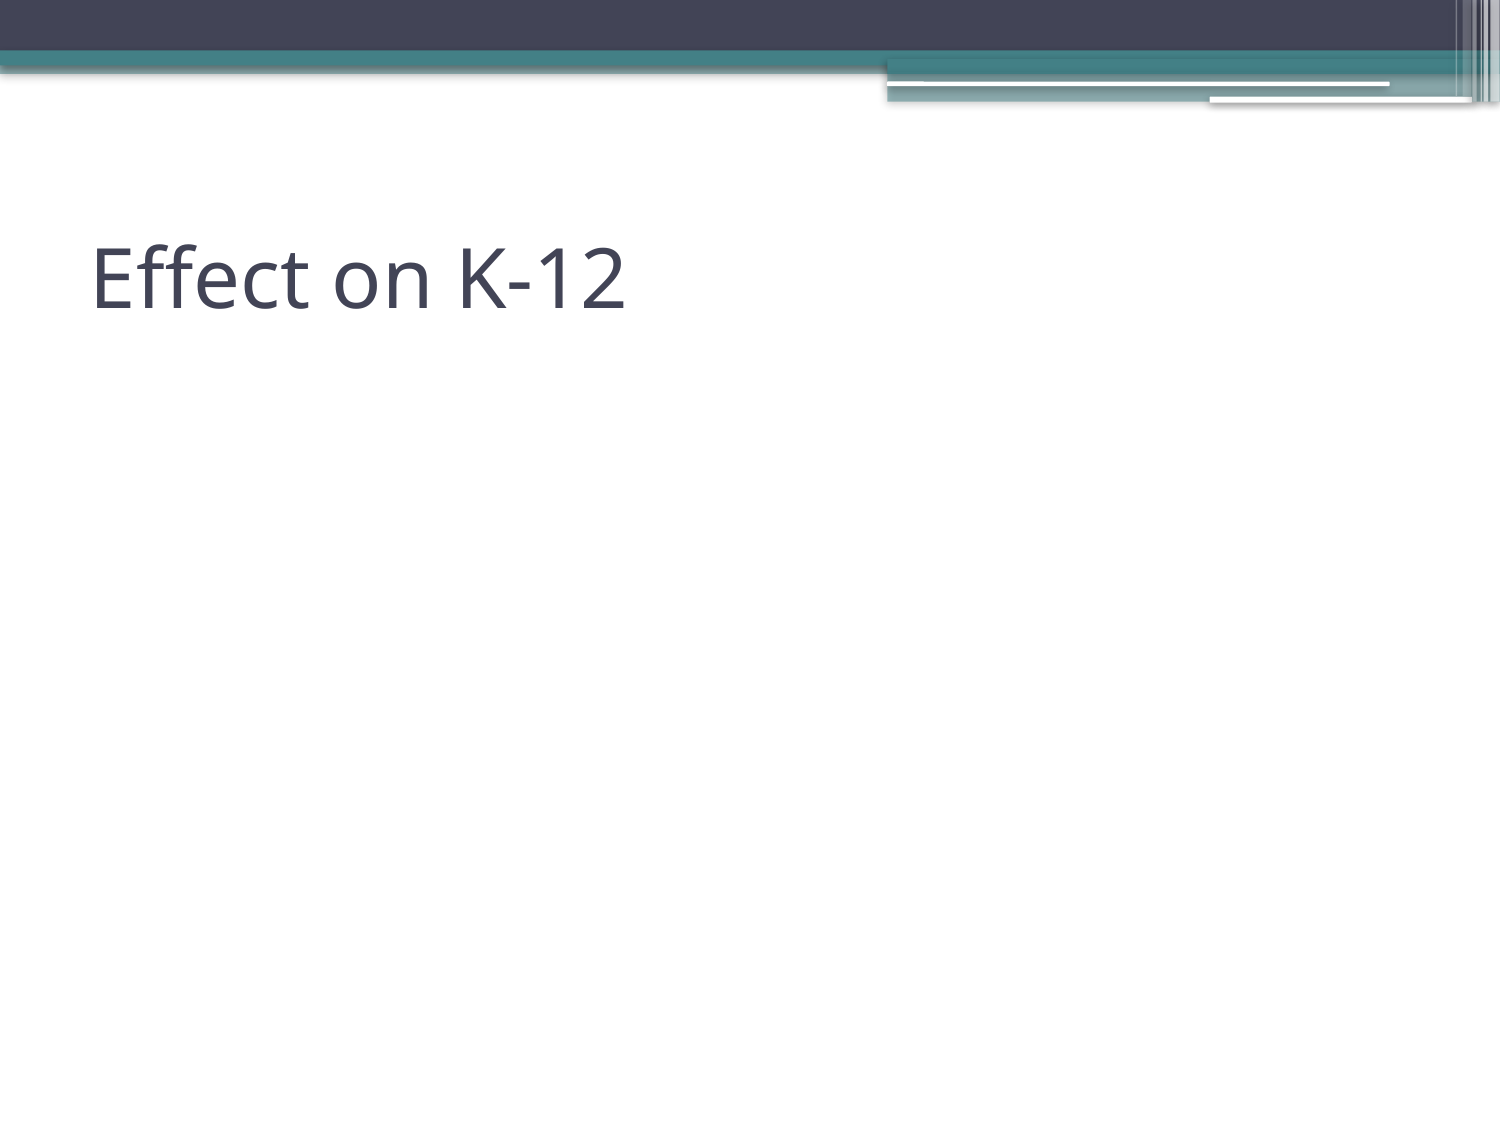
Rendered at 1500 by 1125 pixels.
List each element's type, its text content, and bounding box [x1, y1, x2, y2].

title Effect on K-12 [75, 187, 1425, 363]
